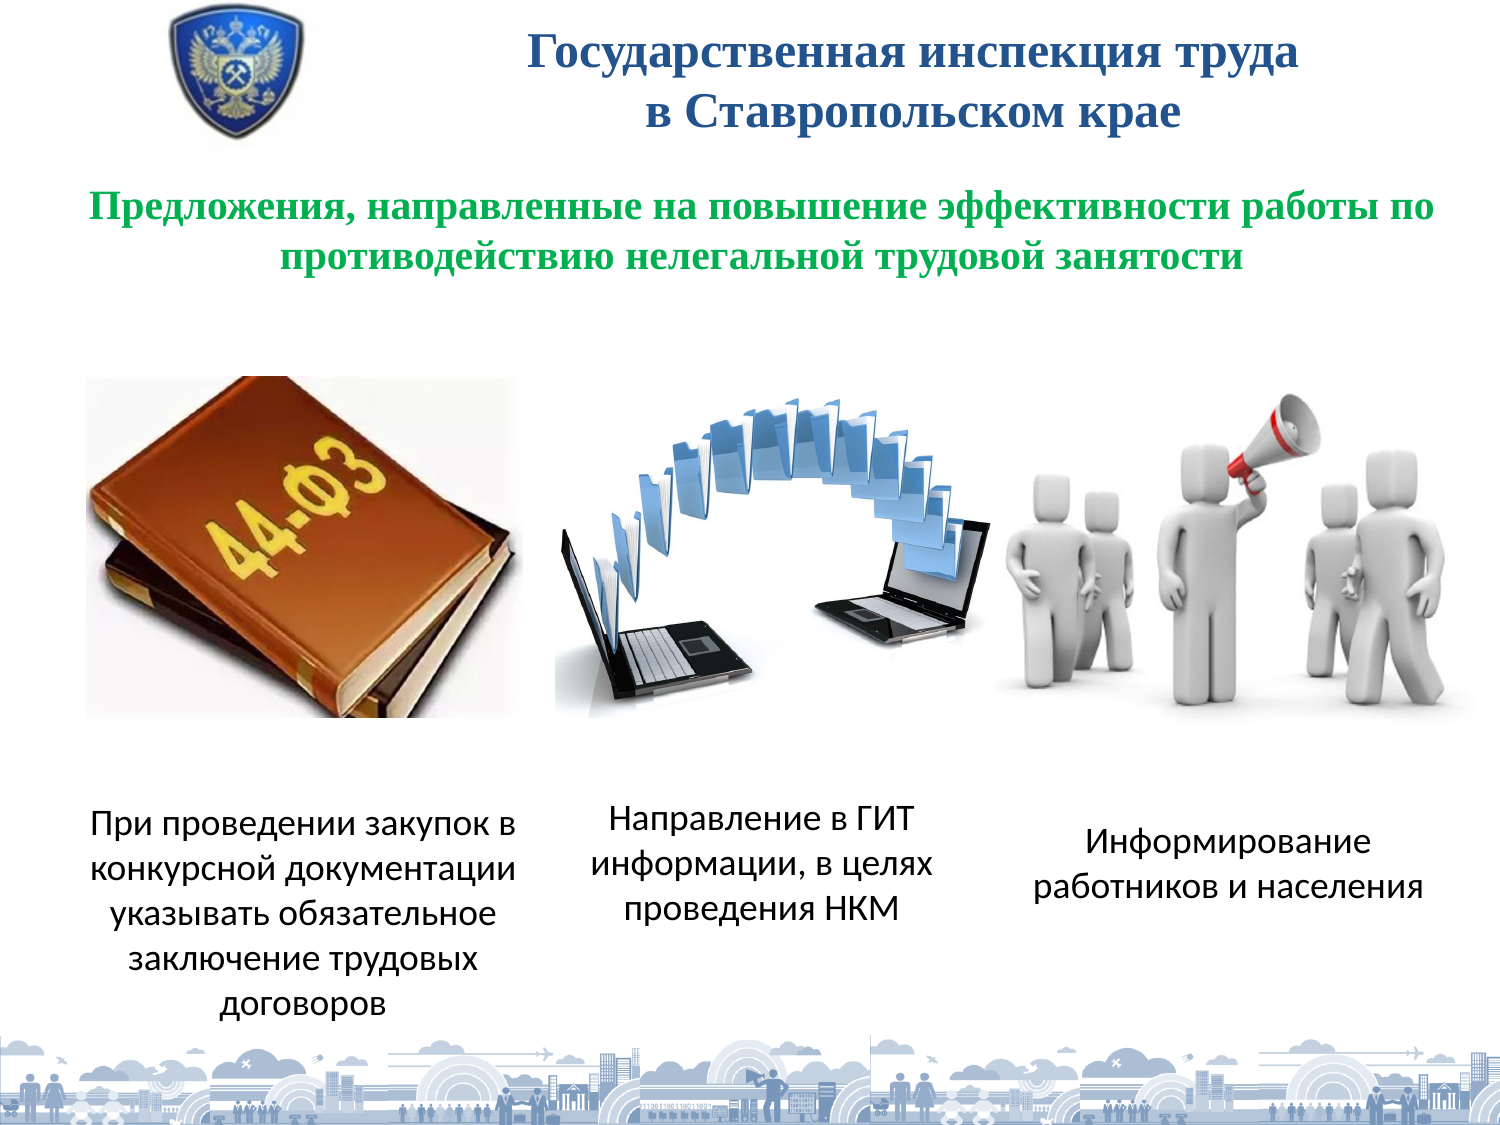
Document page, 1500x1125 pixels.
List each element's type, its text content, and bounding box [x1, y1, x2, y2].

text_box Направление в ГИТ информации, в целях проведения НКМ [553, 785, 971, 936]
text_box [0, 1035, 1500, 1125]
picture [0, 0, 473, 157]
text_box При проведении закупок в конкурсной документации указывать обязательное заключение трудовых договоров [33, 790, 574, 1031]
picture [555, 365, 1476, 736]
text_box Информирование работников и населения [1014, 808, 1443, 914]
text_box Государственная инспекция труда в Ставропольском крае [477, 10, 1500, 145]
text_box Предложения, направленные на повышение эффективности работы по противодействию нелегальной трудовой занятости [53, 170, 1471, 286]
picture [86, 376, 523, 718]
